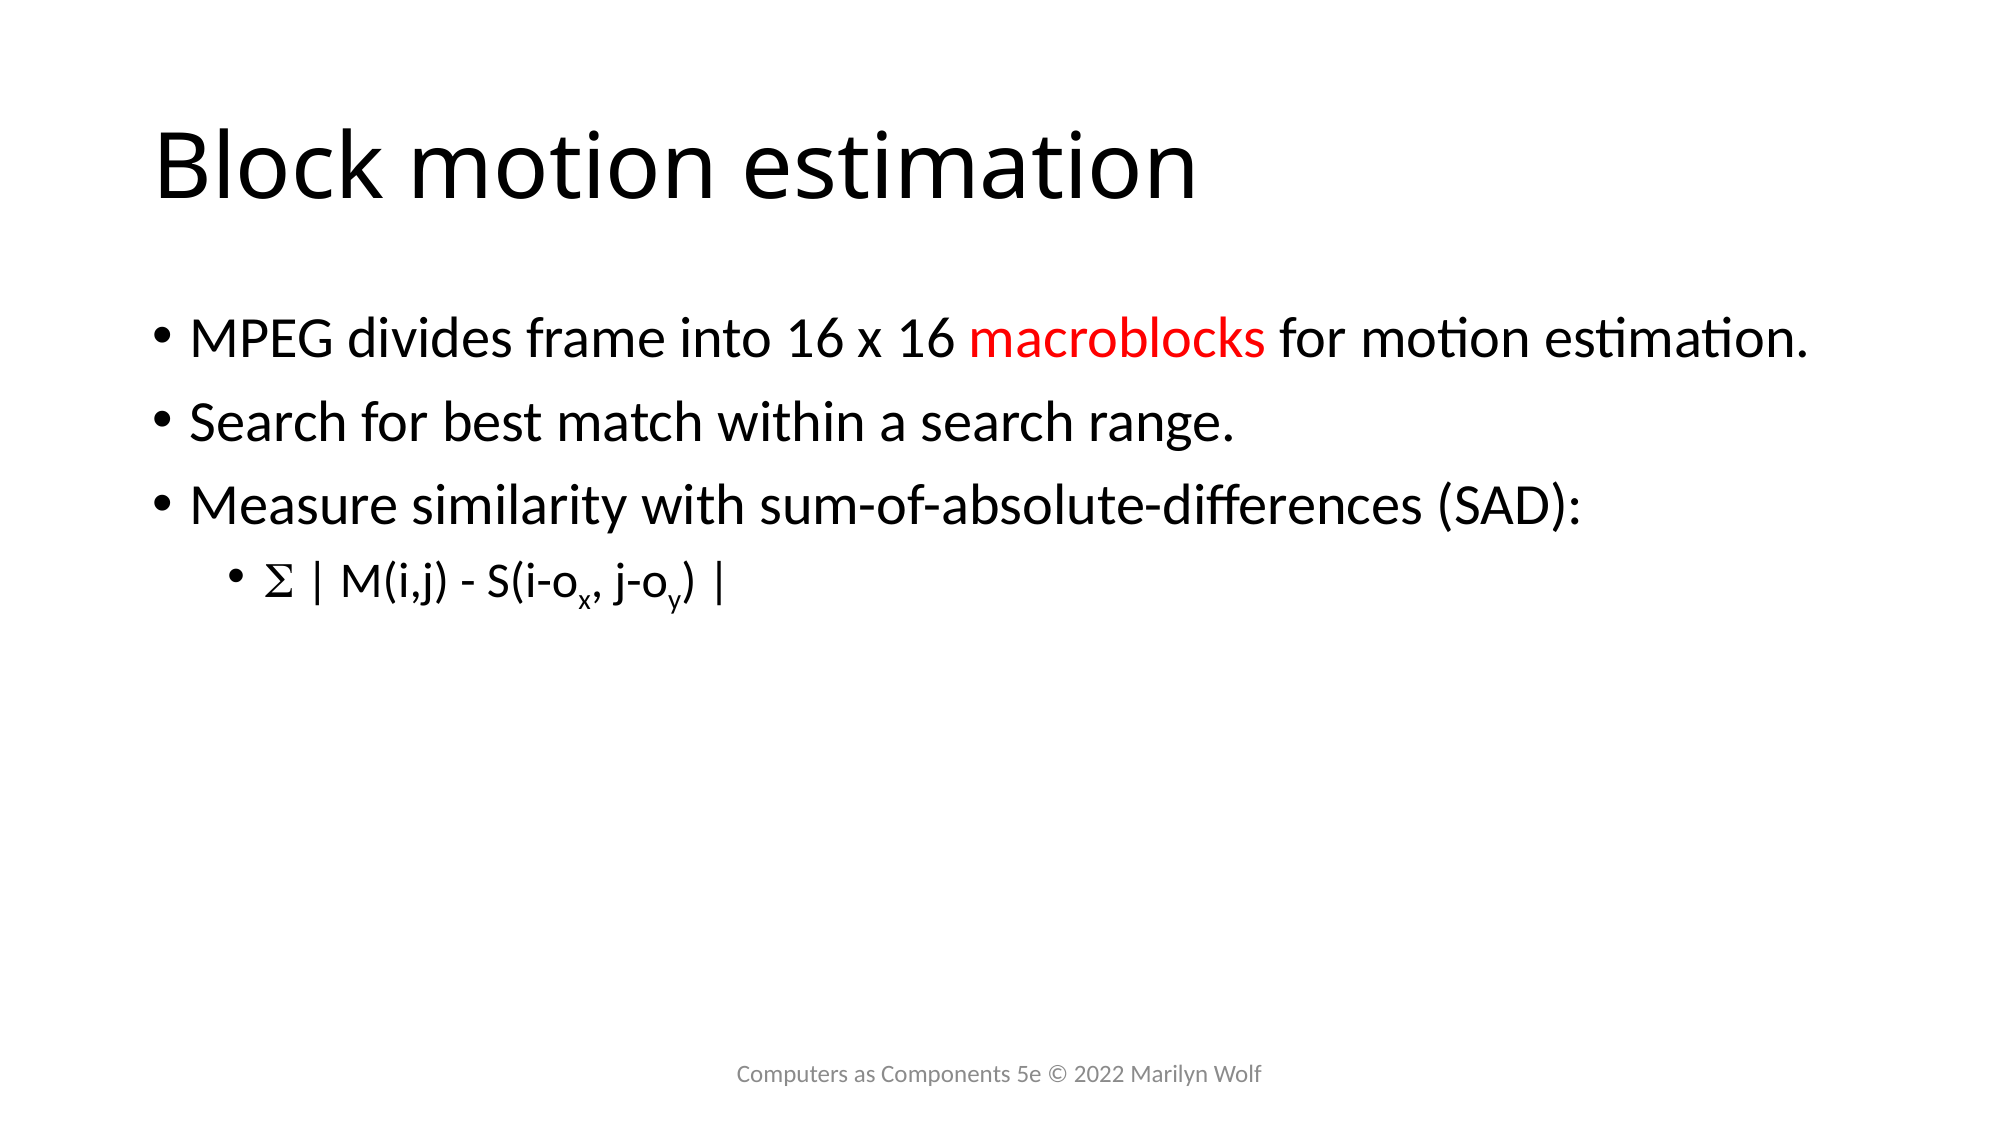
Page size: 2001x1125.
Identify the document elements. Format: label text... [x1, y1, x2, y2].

title Block motion estimation [137, 59, 1863, 278]
footer Computers as Components 5e © 2022 Marilyn Wolf [662, 1042, 1338, 1103]
list MPEG divides frame into 16 x 16 macroblocks for motion estimation. Search for best match within a search range. Measure similarity with sum-of-absolute-differences (SAD): S | M(i,j) - S(i-ox, j-oy) | [137, 299, 1863, 1014]
